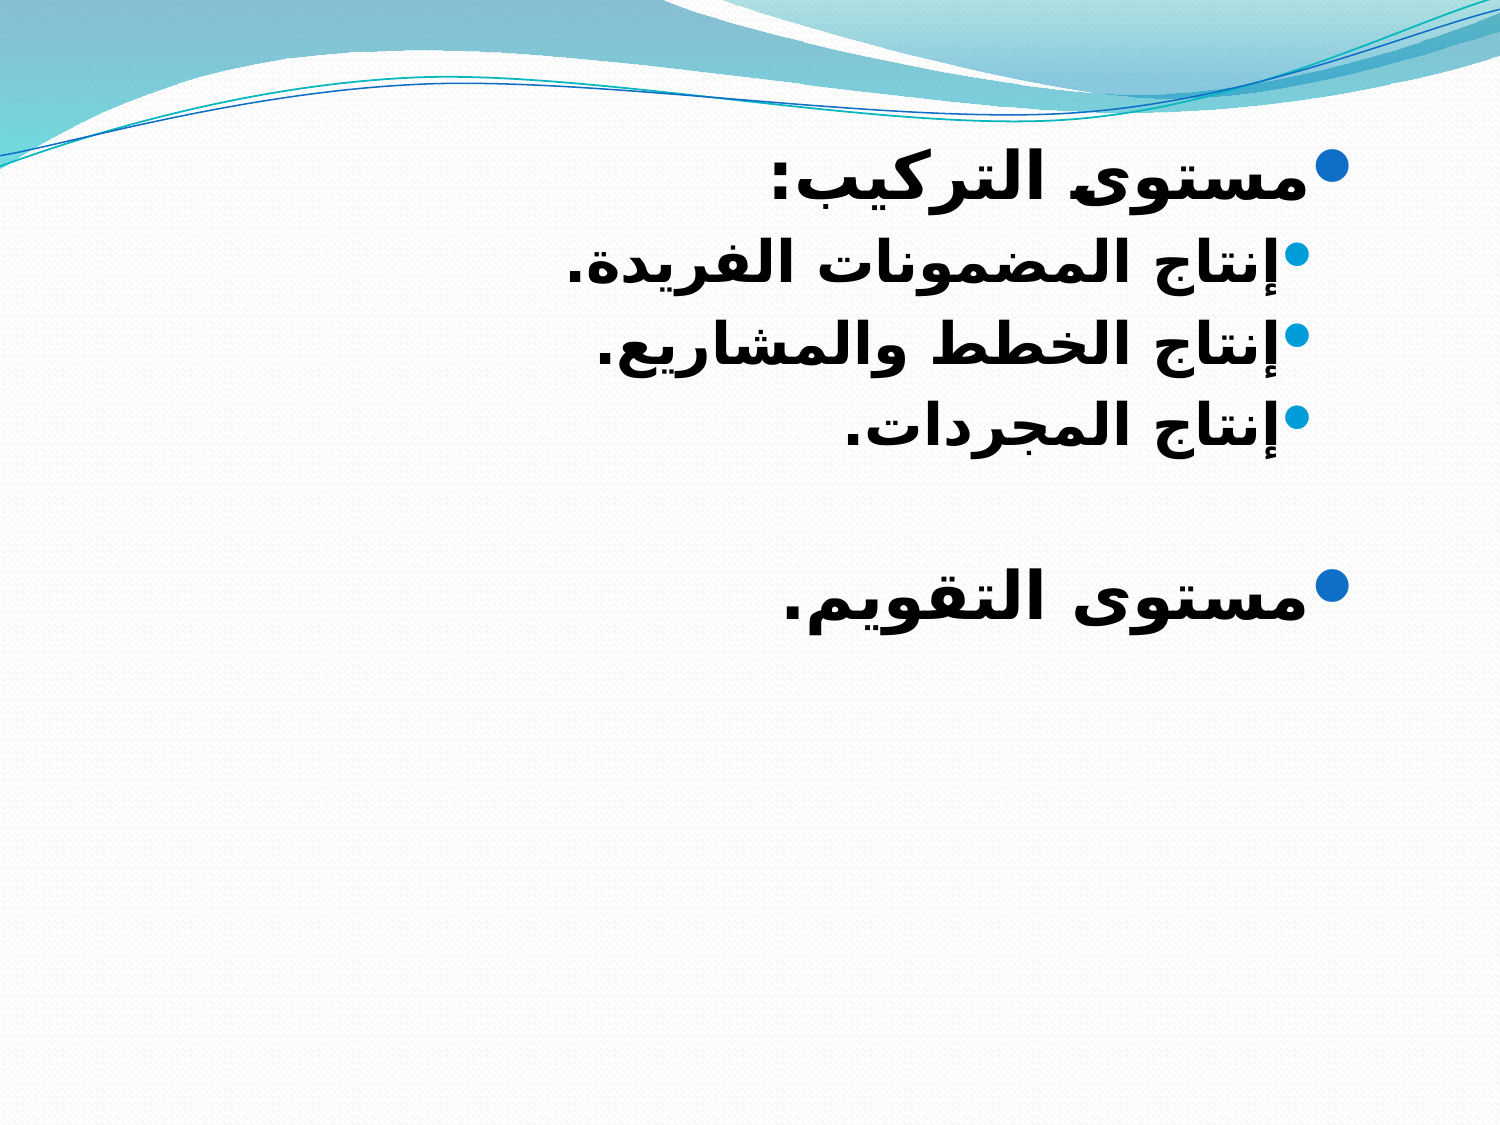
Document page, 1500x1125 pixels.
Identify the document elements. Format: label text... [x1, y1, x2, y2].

list مستوى التركيب: إنتاج المضمونات الفريدة. إنتاج الخطط والمشاريع. إنتاج المجردات. مستوى التقويم. [75, 125, 1447, 1071]
